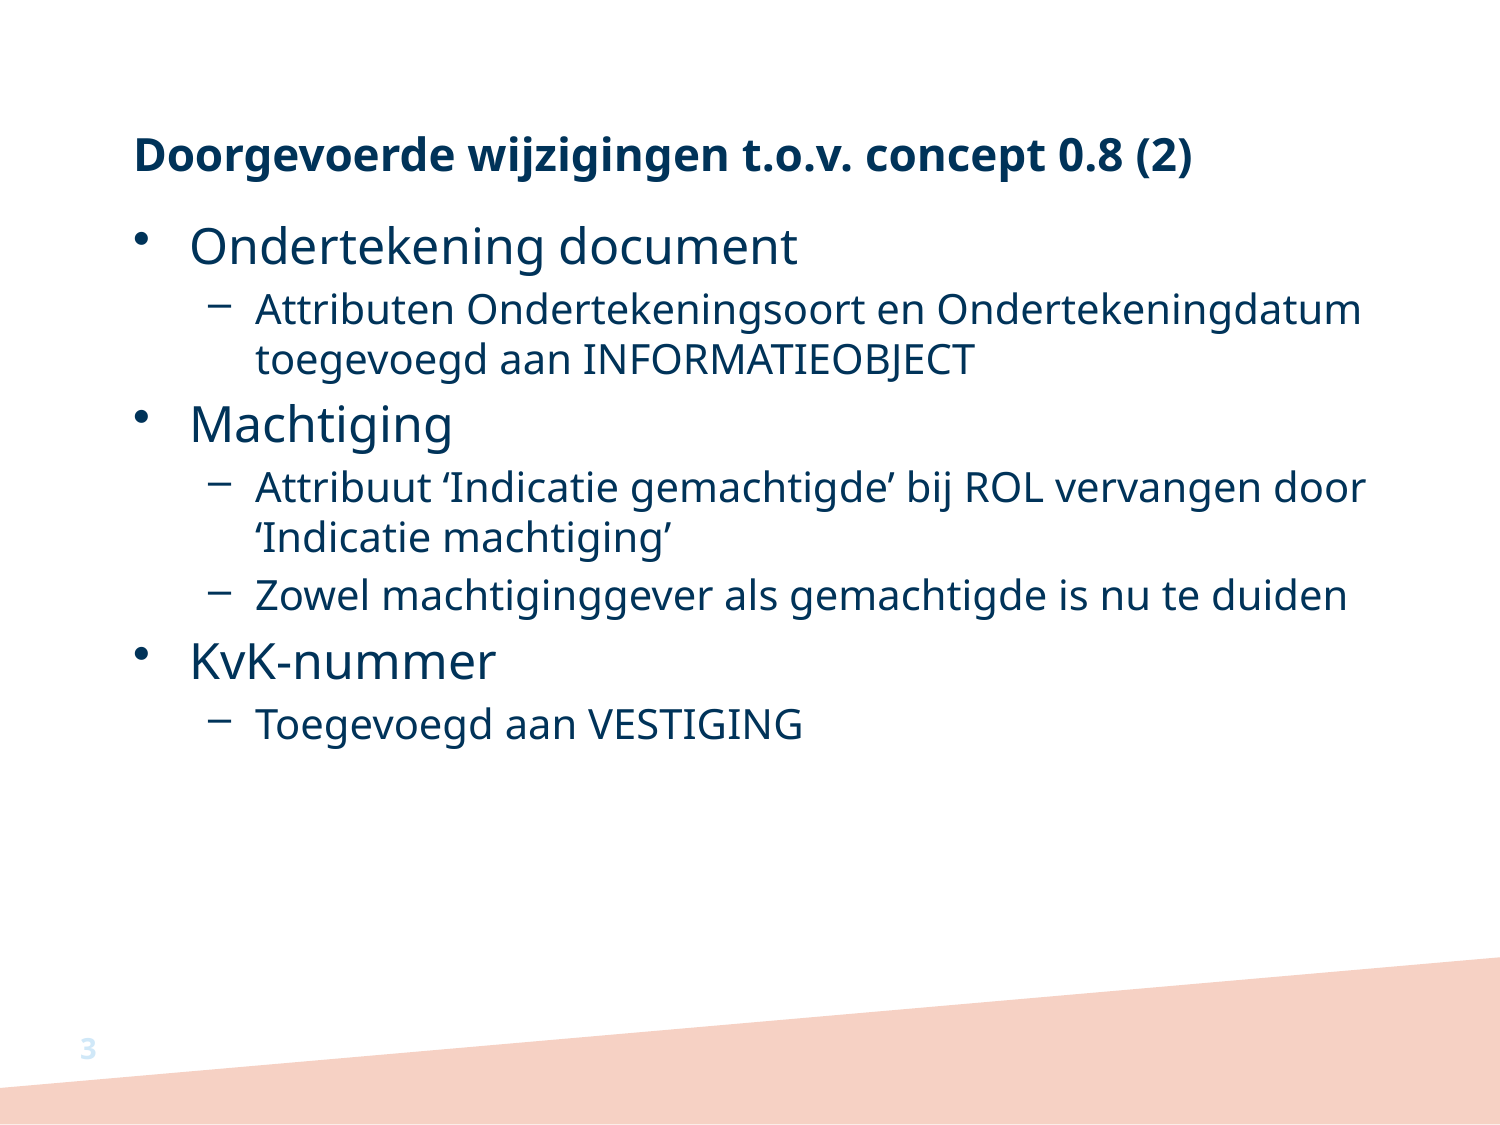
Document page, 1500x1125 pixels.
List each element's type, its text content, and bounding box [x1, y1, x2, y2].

list Ondertekening document Attributen Ondertekeningsoort en Ondertekeningdatum toegevoegd aan INFORMATIEOBJECT Machtiging Attribuut ‘Indicatie gemachtigde’ bij ROL vervangen door ‘Indicatie machtiging’ Zowel machtiginggever als gemachtigde is nu te duiden KvK-nummer Toegevoegd aan VESTIGING [118, 206, 1459, 963]
slide_number 3 [64, 1023, 172, 1071]
title Doorgevoerde wijzigingen t.o.v. concept 0.8 (2) [118, 88, 1471, 219]
